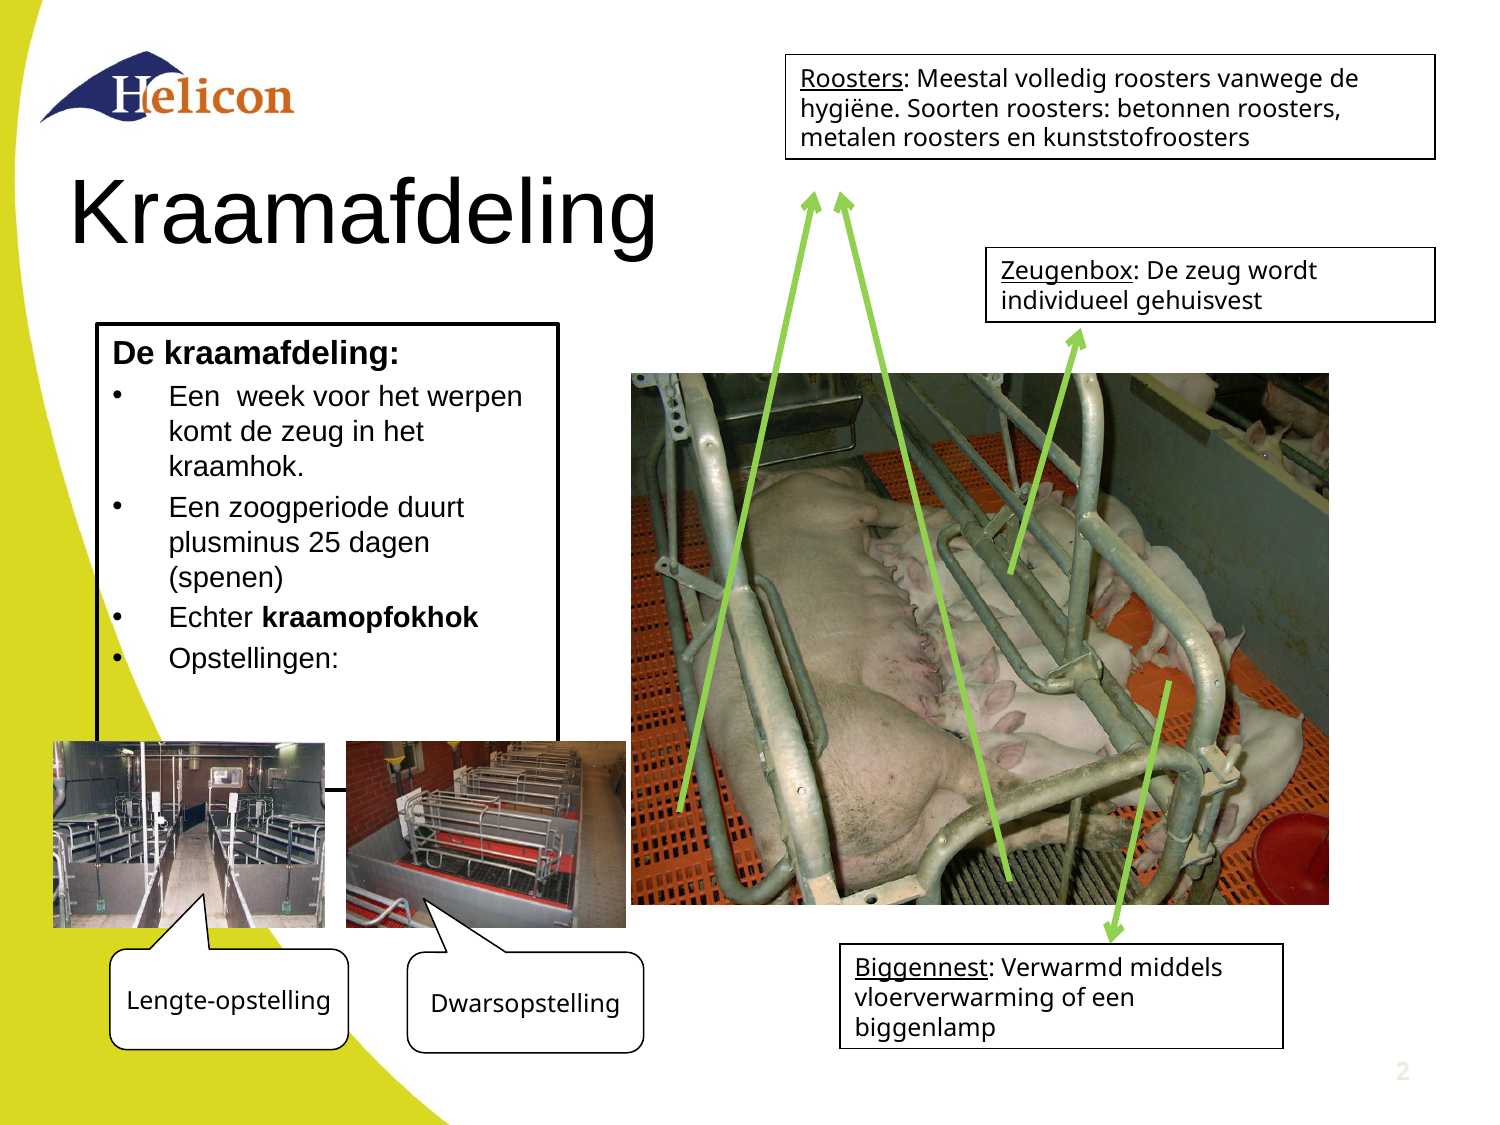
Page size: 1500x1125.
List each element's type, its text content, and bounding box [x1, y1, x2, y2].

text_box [839, 190, 1011, 882]
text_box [1015, 327, 1081, 575]
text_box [678, 190, 816, 813]
text_box Lengte-opstelling [109, 935, 349, 1050]
text_box Zeugenbox: De zeug wordt individueel gehuisvest [1015, 247, 1436, 322]
list De kraamafdeling: Een week voor het werpen komt de zeug in het kraamhok. Een zoogperiode duurt plusminus 25 dagen (spenen) Echter kraamopfokhok Opstellingen: [97, 323, 558, 791]
title Kraamafdeling [53, 142, 1264, 273]
text_box Dwarsopstelling [407, 935, 644, 1053]
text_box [1109, 680, 1170, 944]
text_box Biggennest: Verwarmd middels vloerverwarming of een biggenlamp [839, 943, 1283, 1049]
slide_number 2 [1074, 1042, 1425, 1103]
text_box Roosters: Meestal volledig roosters vanwege de hygiëne. Soorten roosters: betonnen roosters, metalen roosters en kunststofroosters [785, 54, 1436, 160]
picture [0, 0, 1500, 1125]
